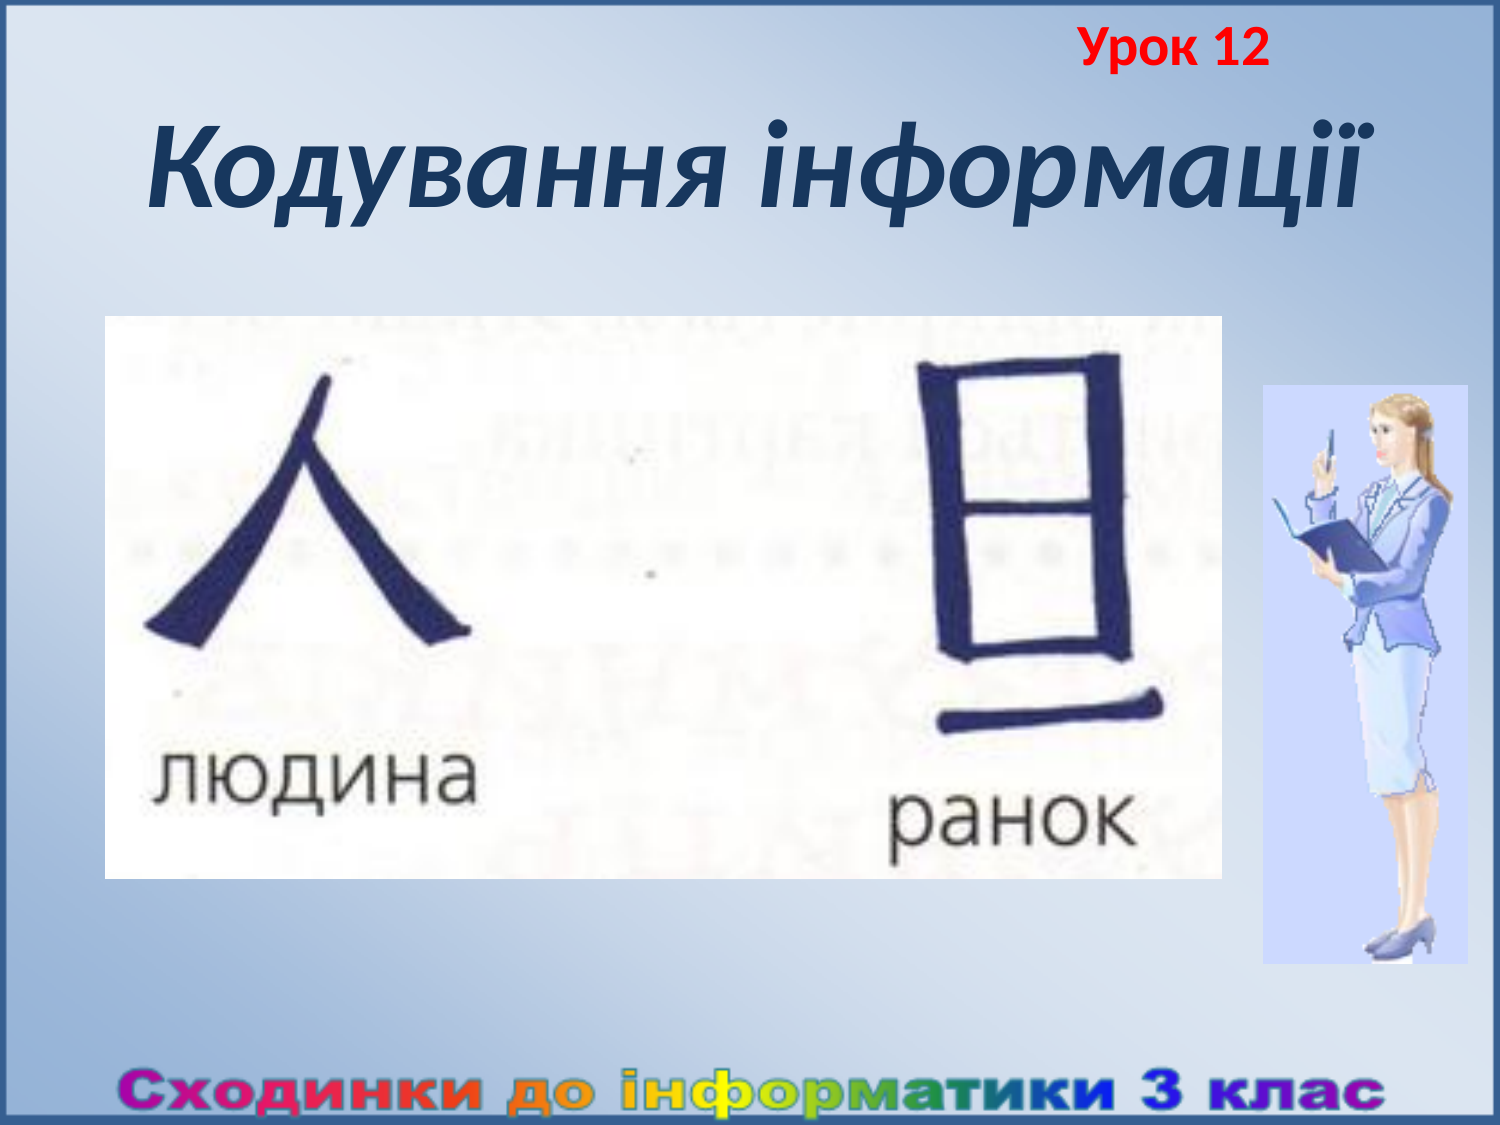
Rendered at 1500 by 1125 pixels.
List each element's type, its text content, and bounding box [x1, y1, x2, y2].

title Кодування інформації [116, 70, 1393, 245]
subtitle Урок 12 [848, 0, 1500, 94]
picture [0, 0, 1500, 1125]
